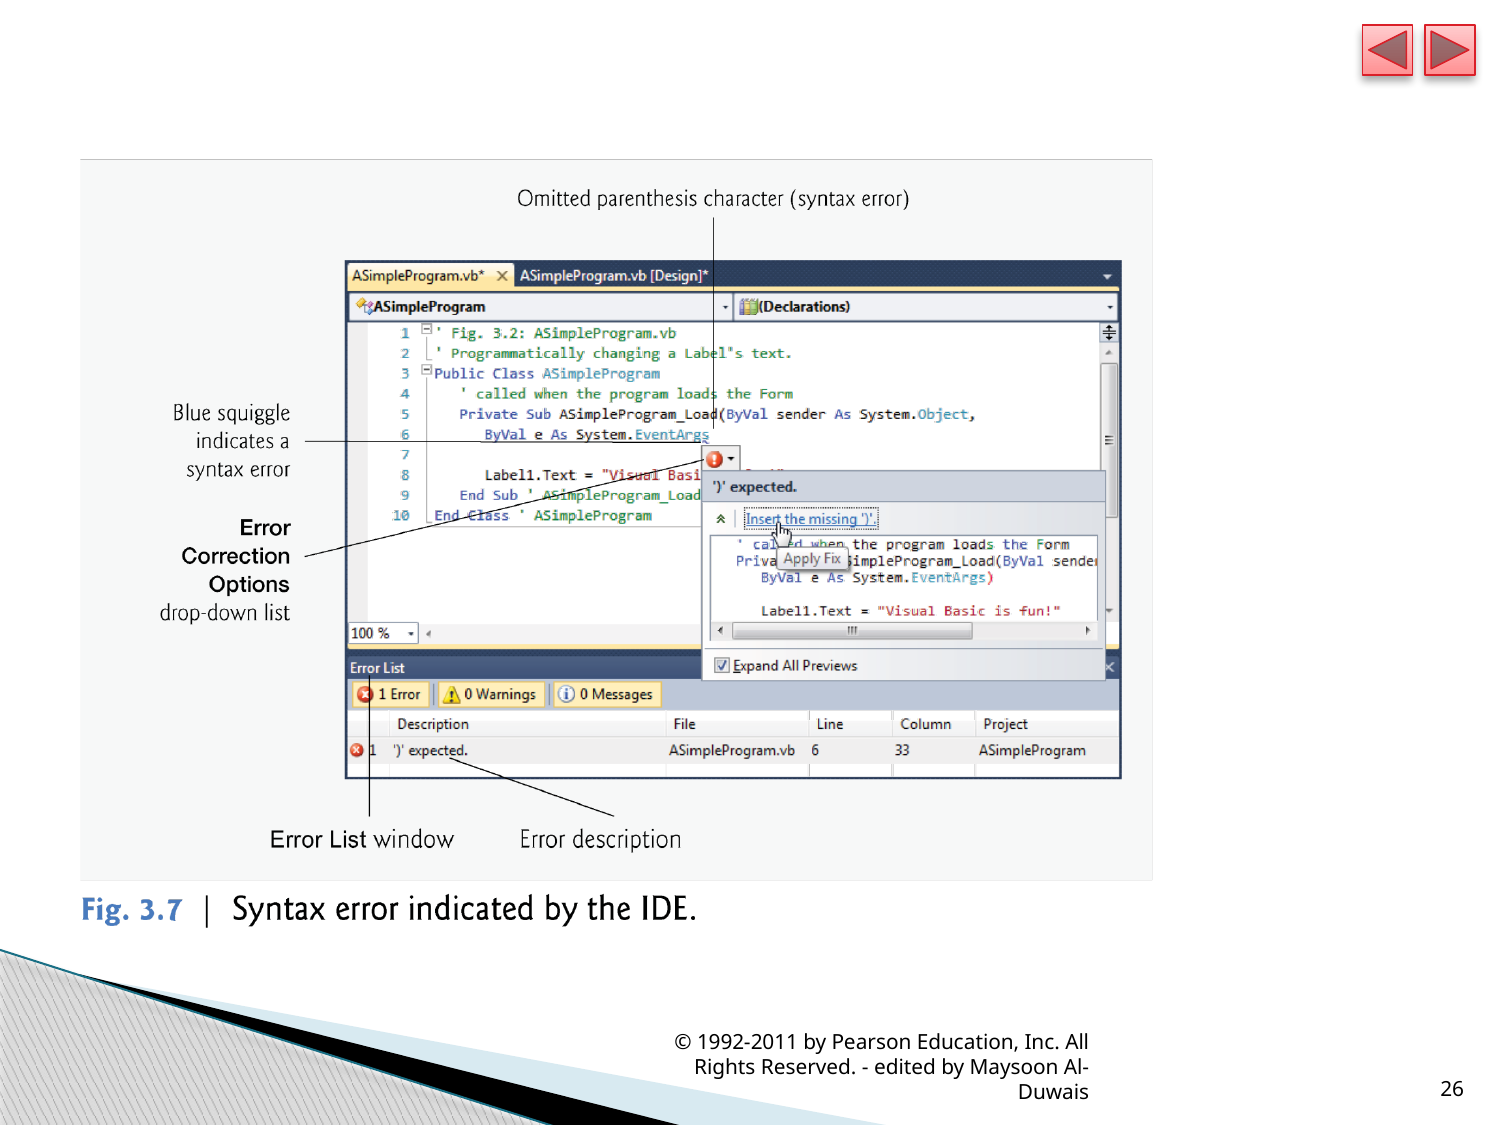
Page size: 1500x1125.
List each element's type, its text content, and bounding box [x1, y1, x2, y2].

picture [0, 106, 1500, 1018]
slide_number 26 [1418, 1051, 1479, 1112]
footer © 1992-2011 by Pearson Education, Inc. All Rights Reserved. - edited by Maysoon Al-Duwais [650, 1051, 1105, 1112]
